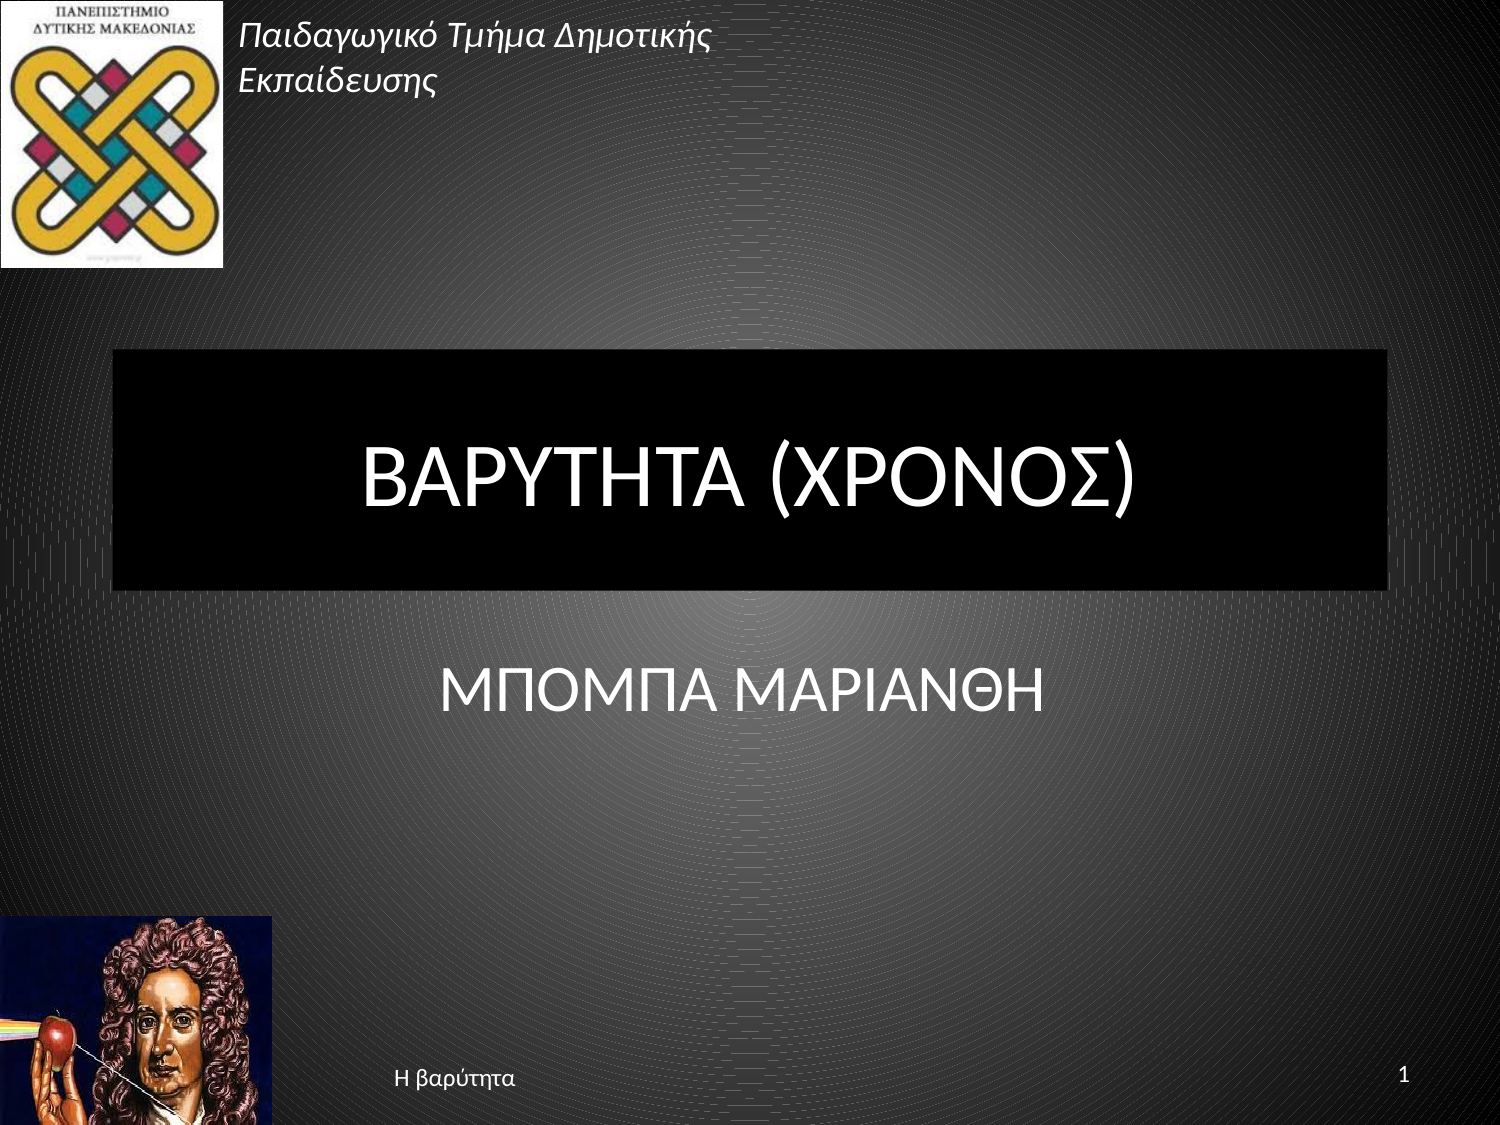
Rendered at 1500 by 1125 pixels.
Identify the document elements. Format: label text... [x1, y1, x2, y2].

picture [0, 1, 224, 268]
slide_number 1 [1074, 1042, 1425, 1103]
text_box Παιδαγωγικό Τμήμα Δημοτικής Εκπαίδευσης [227, 2, 826, 107]
footer Η βαρύτητα [271, 1046, 638, 1107]
title ΒΑΡΥΤΗΤΑ (ΧΡΟΝΟΣ) [112, 349, 1388, 591]
picture [0, 916, 272, 1125]
subtitle ΜΠΟΜΠΑ ΜΑΡΙΑΝΘΗ [225, 637, 1275, 925]
